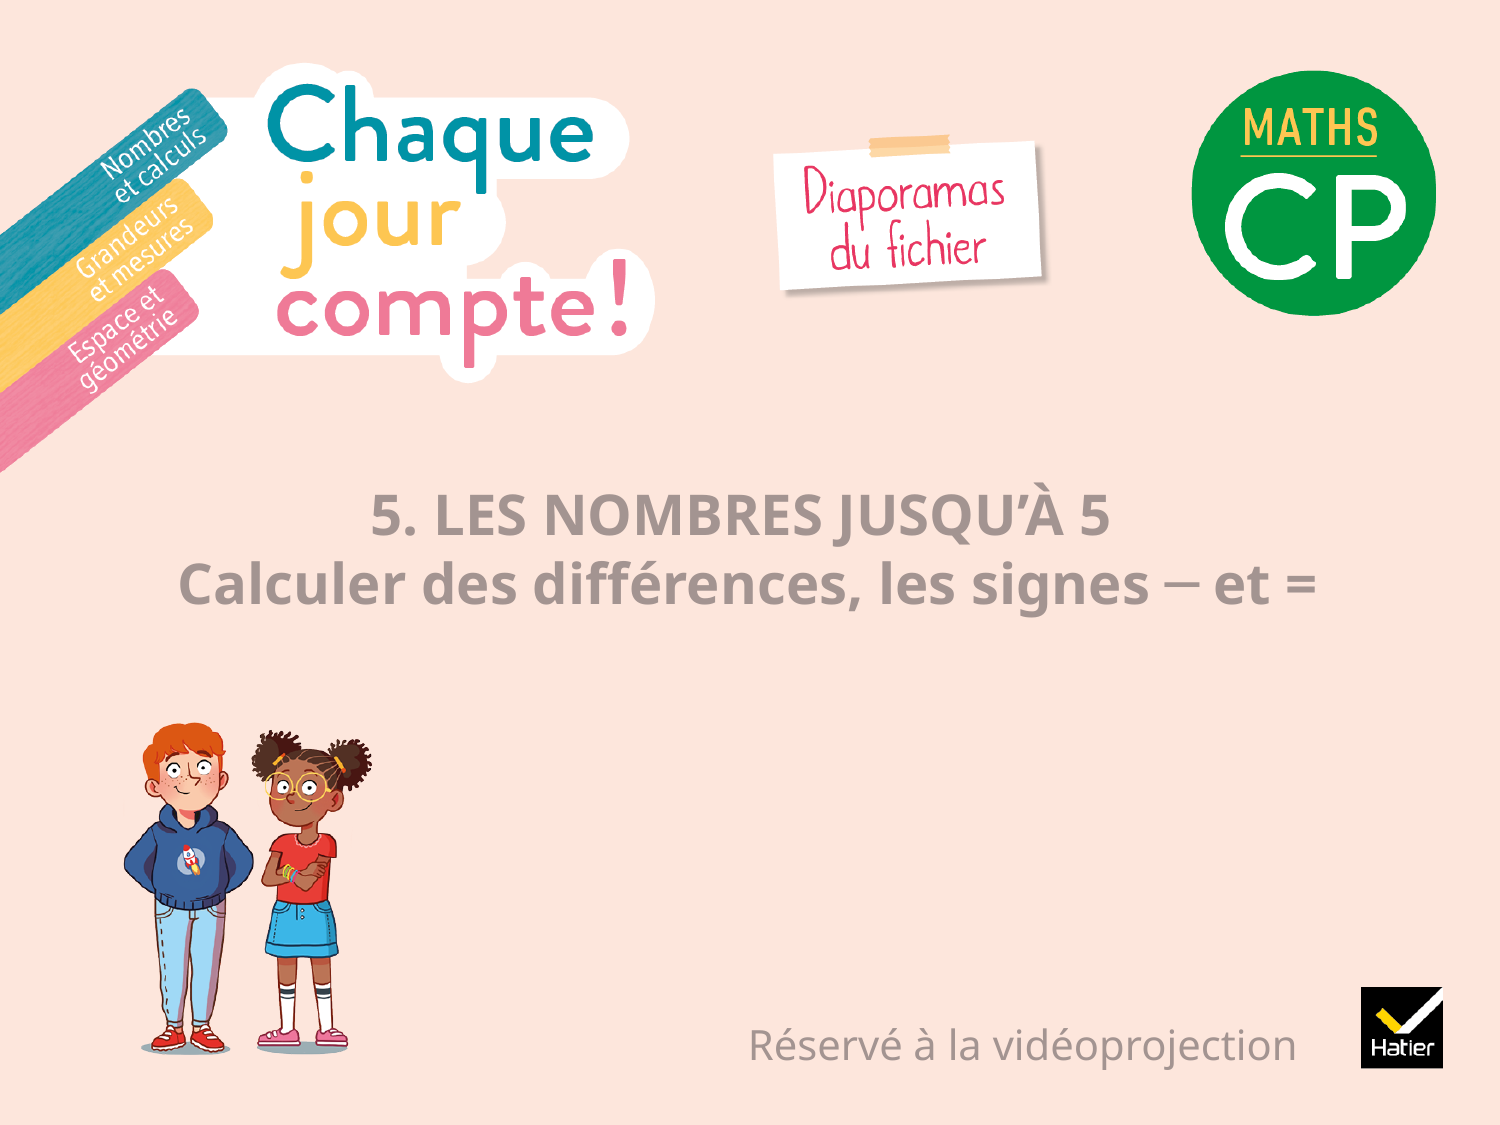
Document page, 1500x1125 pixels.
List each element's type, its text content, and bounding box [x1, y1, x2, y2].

picture [0, 0, 1500, 1125]
title 5. LES NOMBRES JUSQU’À 5 Calculer des différences, les signes ─ et = [69, 346, 1427, 628]
text_box Réservé à la vidéoprojection [733, 1008, 1459, 1090]
